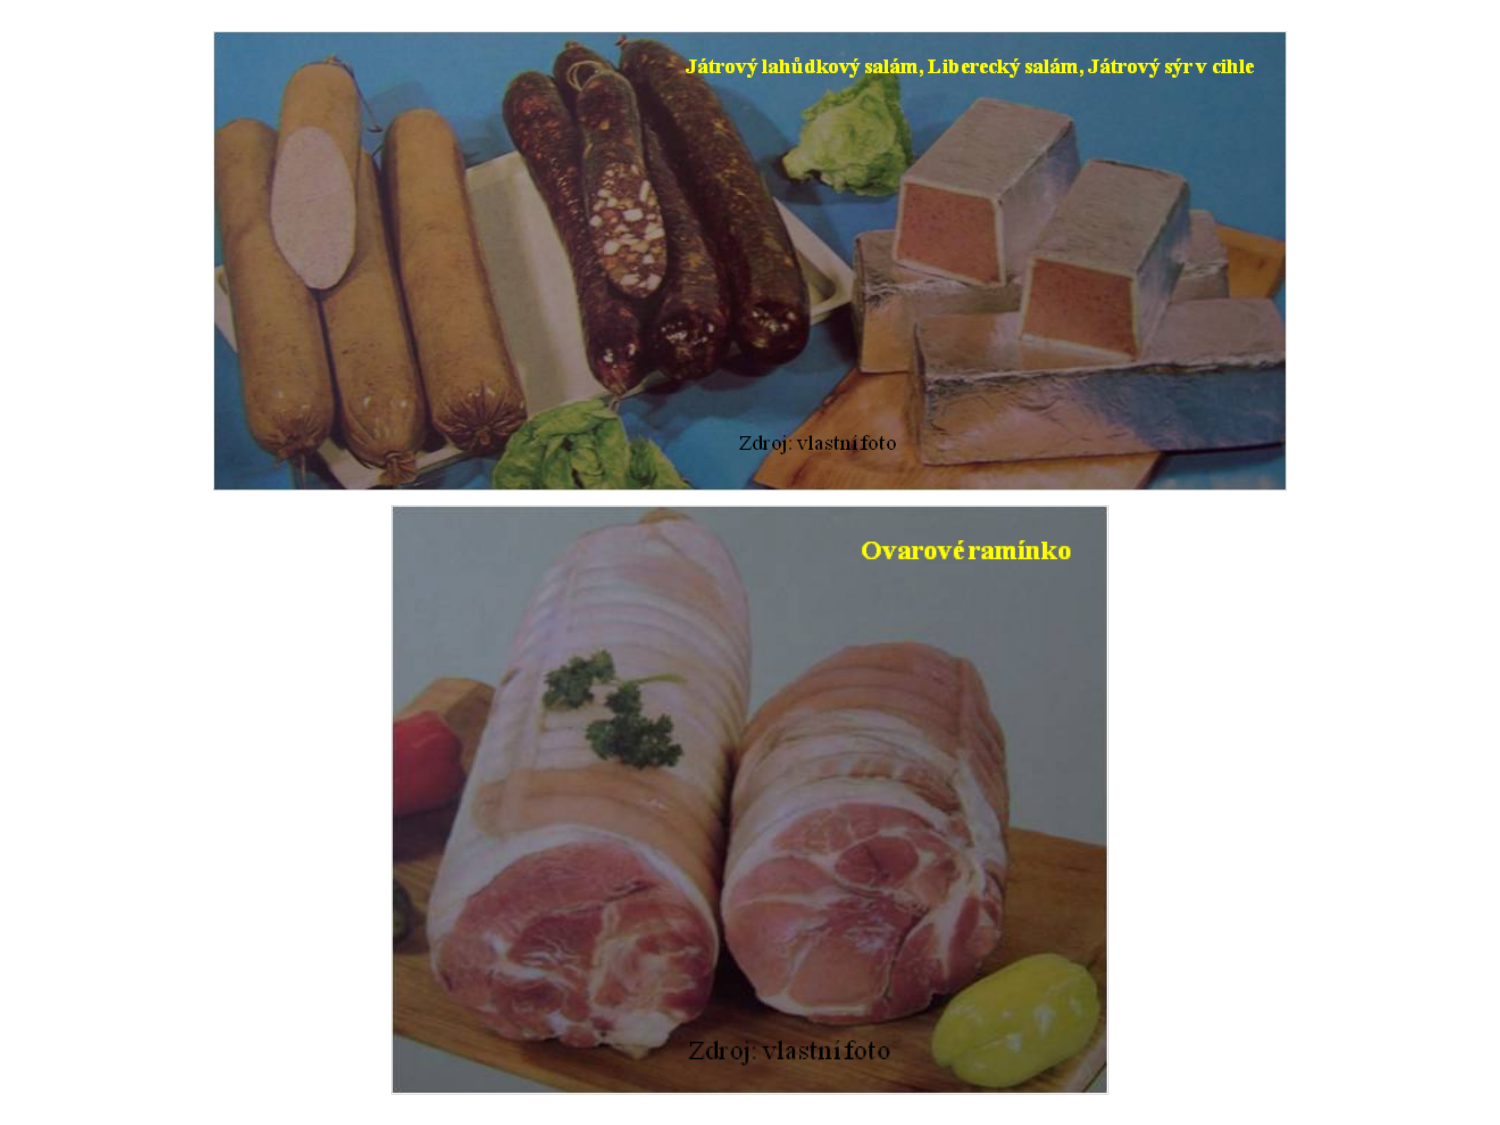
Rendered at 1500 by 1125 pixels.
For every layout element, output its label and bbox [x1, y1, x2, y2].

picture [389, 504, 1110, 1097]
picture [212, 30, 1288, 492]
